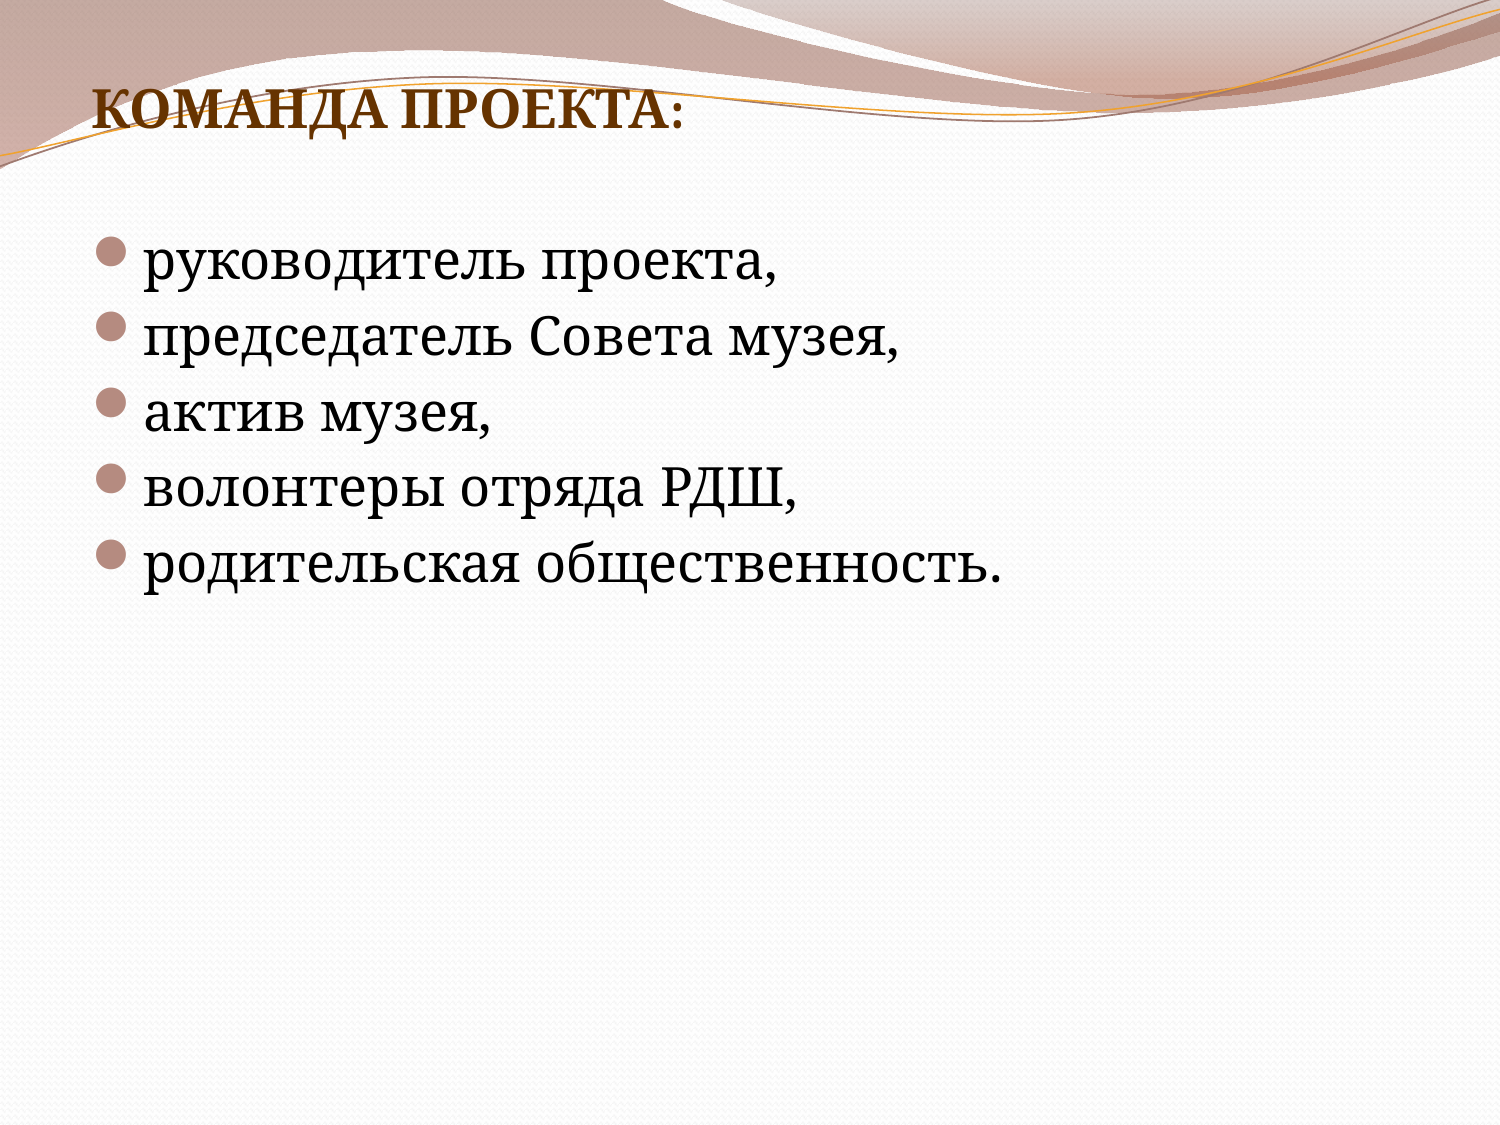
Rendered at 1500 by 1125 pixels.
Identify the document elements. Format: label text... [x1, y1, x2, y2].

list КОМАНДА ПРОЕКТА: руководитель проекта, председатель Совета музея, актив музея, волонтеры отряда РДШ, родительская общественность. [76, 66, 1461, 1022]
